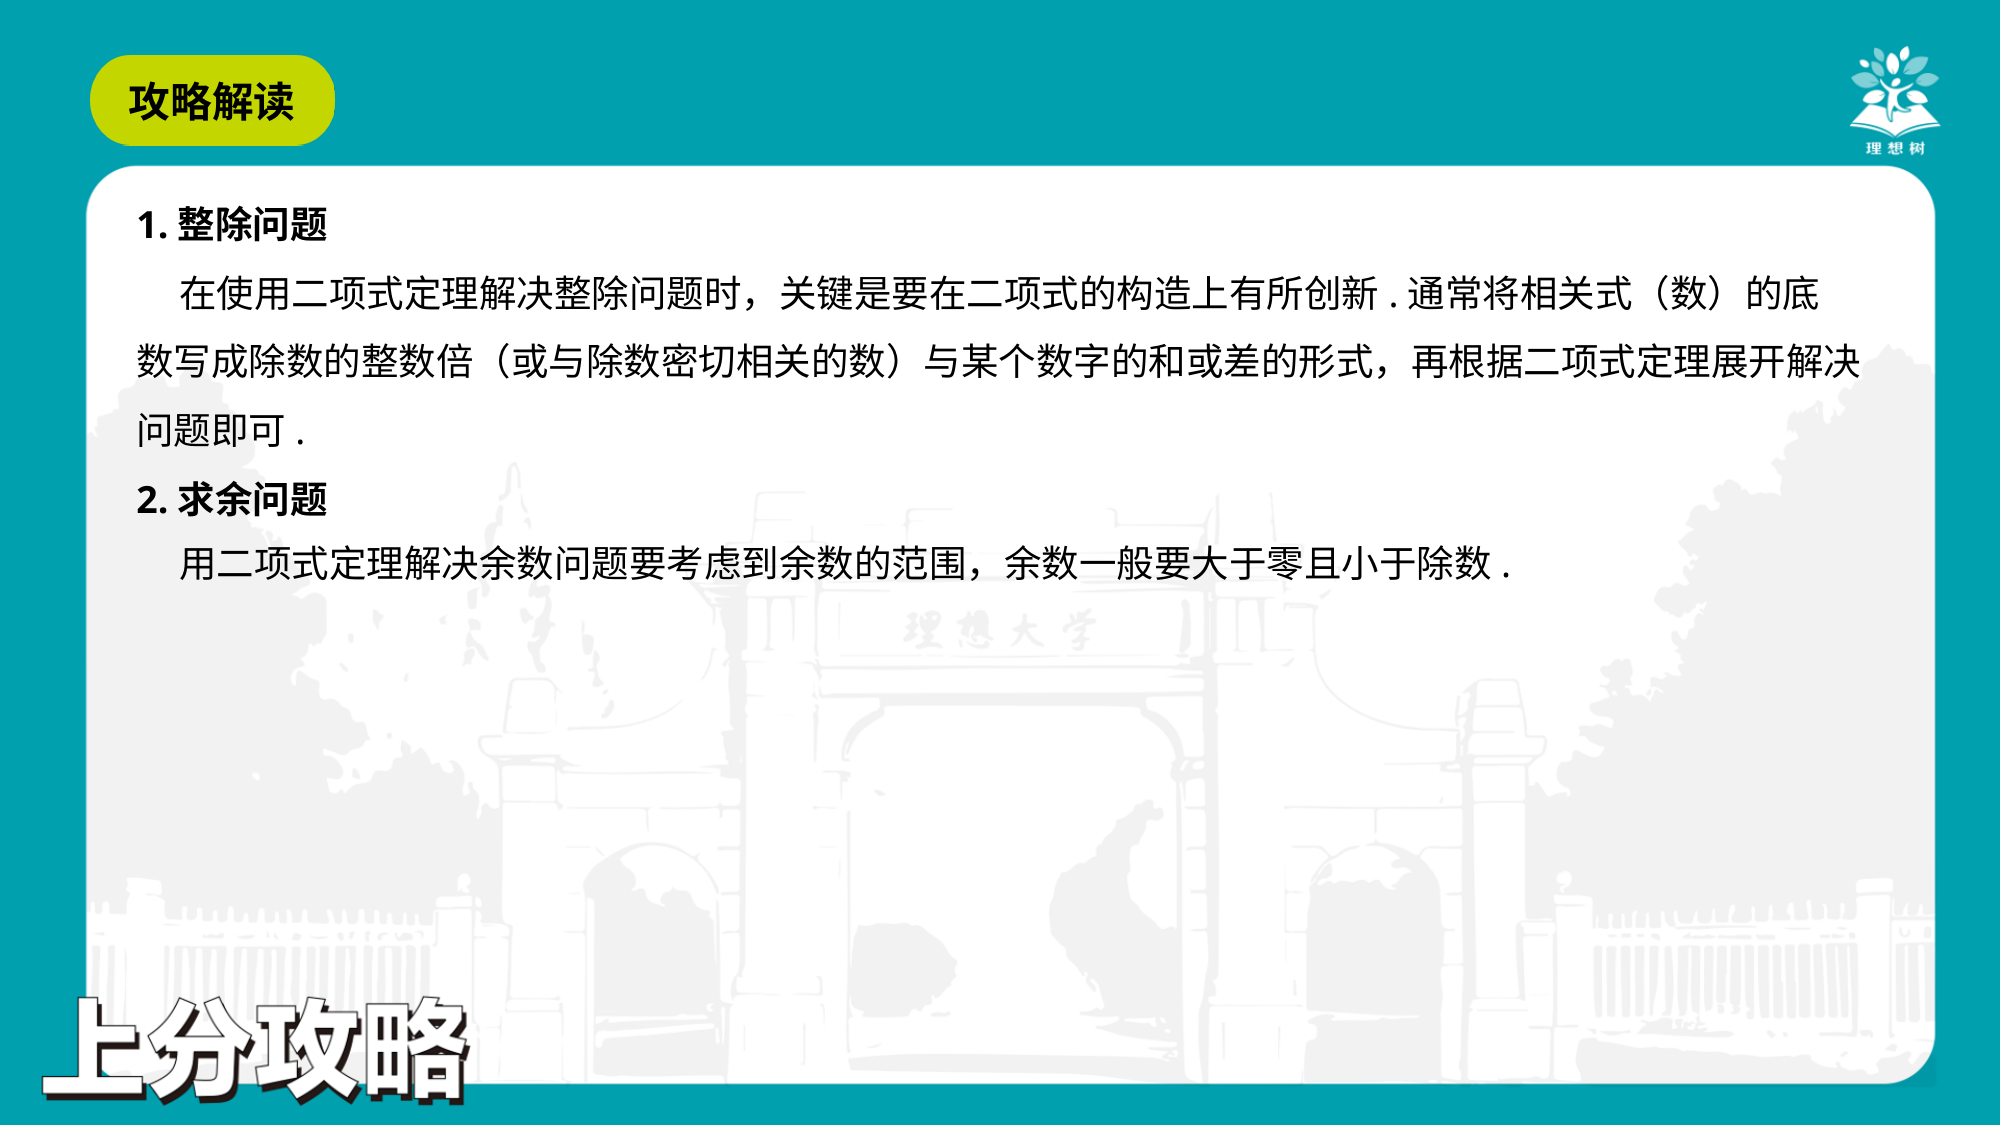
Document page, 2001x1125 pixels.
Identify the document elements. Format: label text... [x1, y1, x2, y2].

text_box 1.整除问题 在使用二项式定理解决整除问题时，关键是要在二项式的构造上有所创新.通常将相关式（数）的底 数写成除数的整数倍（或与除数密切相关的数）与某个数字的和或差的形式，再根据二项式定理展开解决 问题即可. 2.求余问题 用二项式定理解决余数问题要考虑到余数的范围，余数一般要大于零且小于除数. [136, 177, 1865, 579]
picture [0, 0, 2000, 1125]
